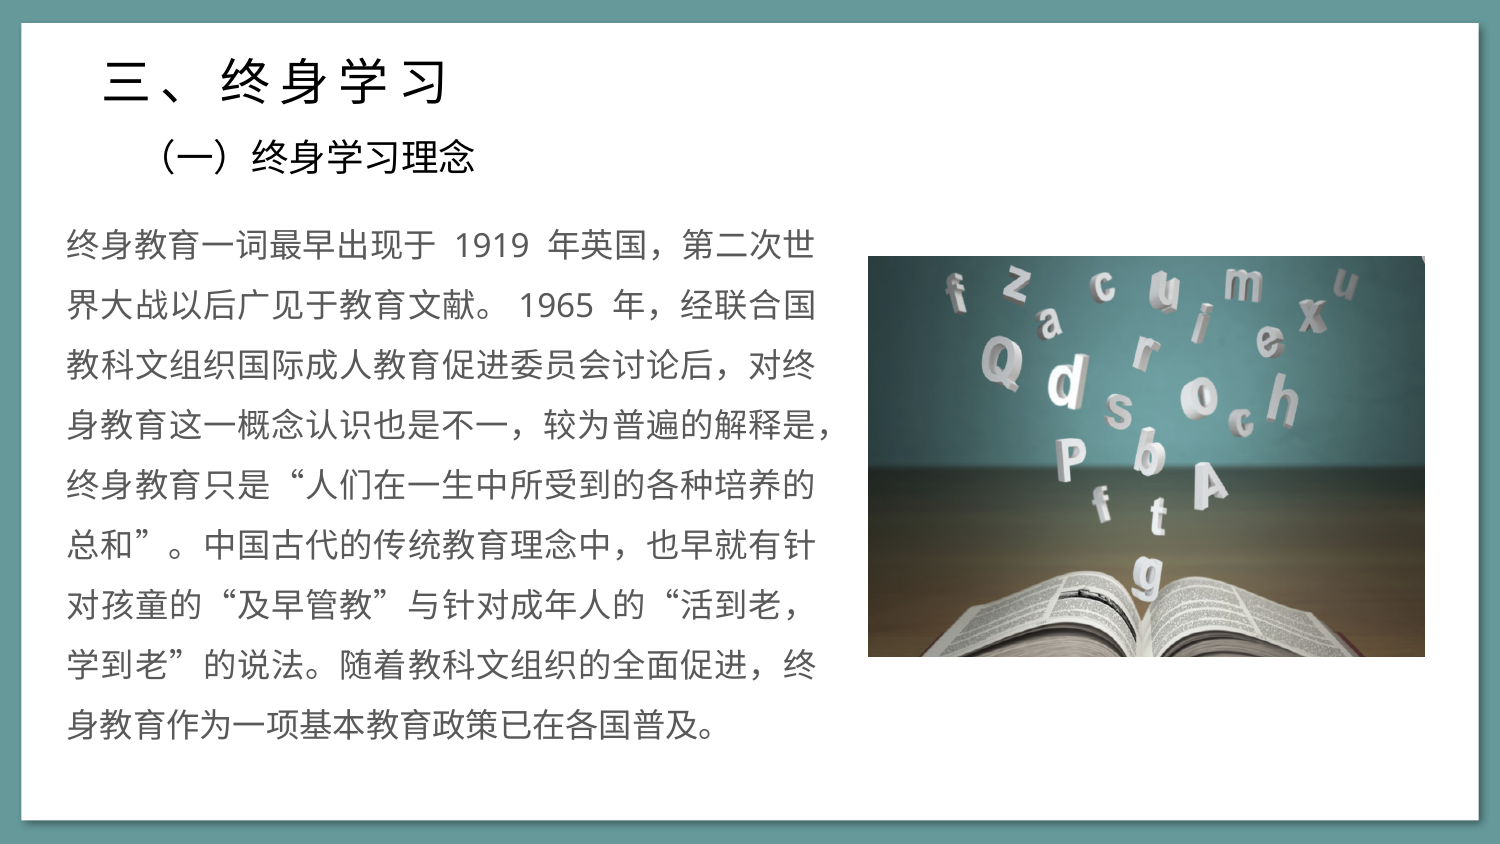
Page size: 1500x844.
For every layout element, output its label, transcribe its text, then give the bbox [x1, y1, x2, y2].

text_box （一）终身学习理念 [124, 126, 492, 187]
picture [867, 256, 1425, 658]
text_box 终身教育一词最早出现于 1919 年英国，第二次世界大战以后广见于教育文献。1965 年，经联合国教科文组织国际成人教育促进委员会讨论后，对终身教育这一概念认识也是不一，较为普遍的解释是，终身教育只是“人们在一生中所受到的各种培养的总和”。中国古代的传统教育理念中，也早就有针对孩童的“及早管教”与针对成年人的“活到老，学到老”的说法。随着教科文组织的全面促进，终身教育作为一项基本教育政策已在各国普及。 [52, 197, 831, 752]
text_box 三、终身学习 [88, 43, 788, 117]
